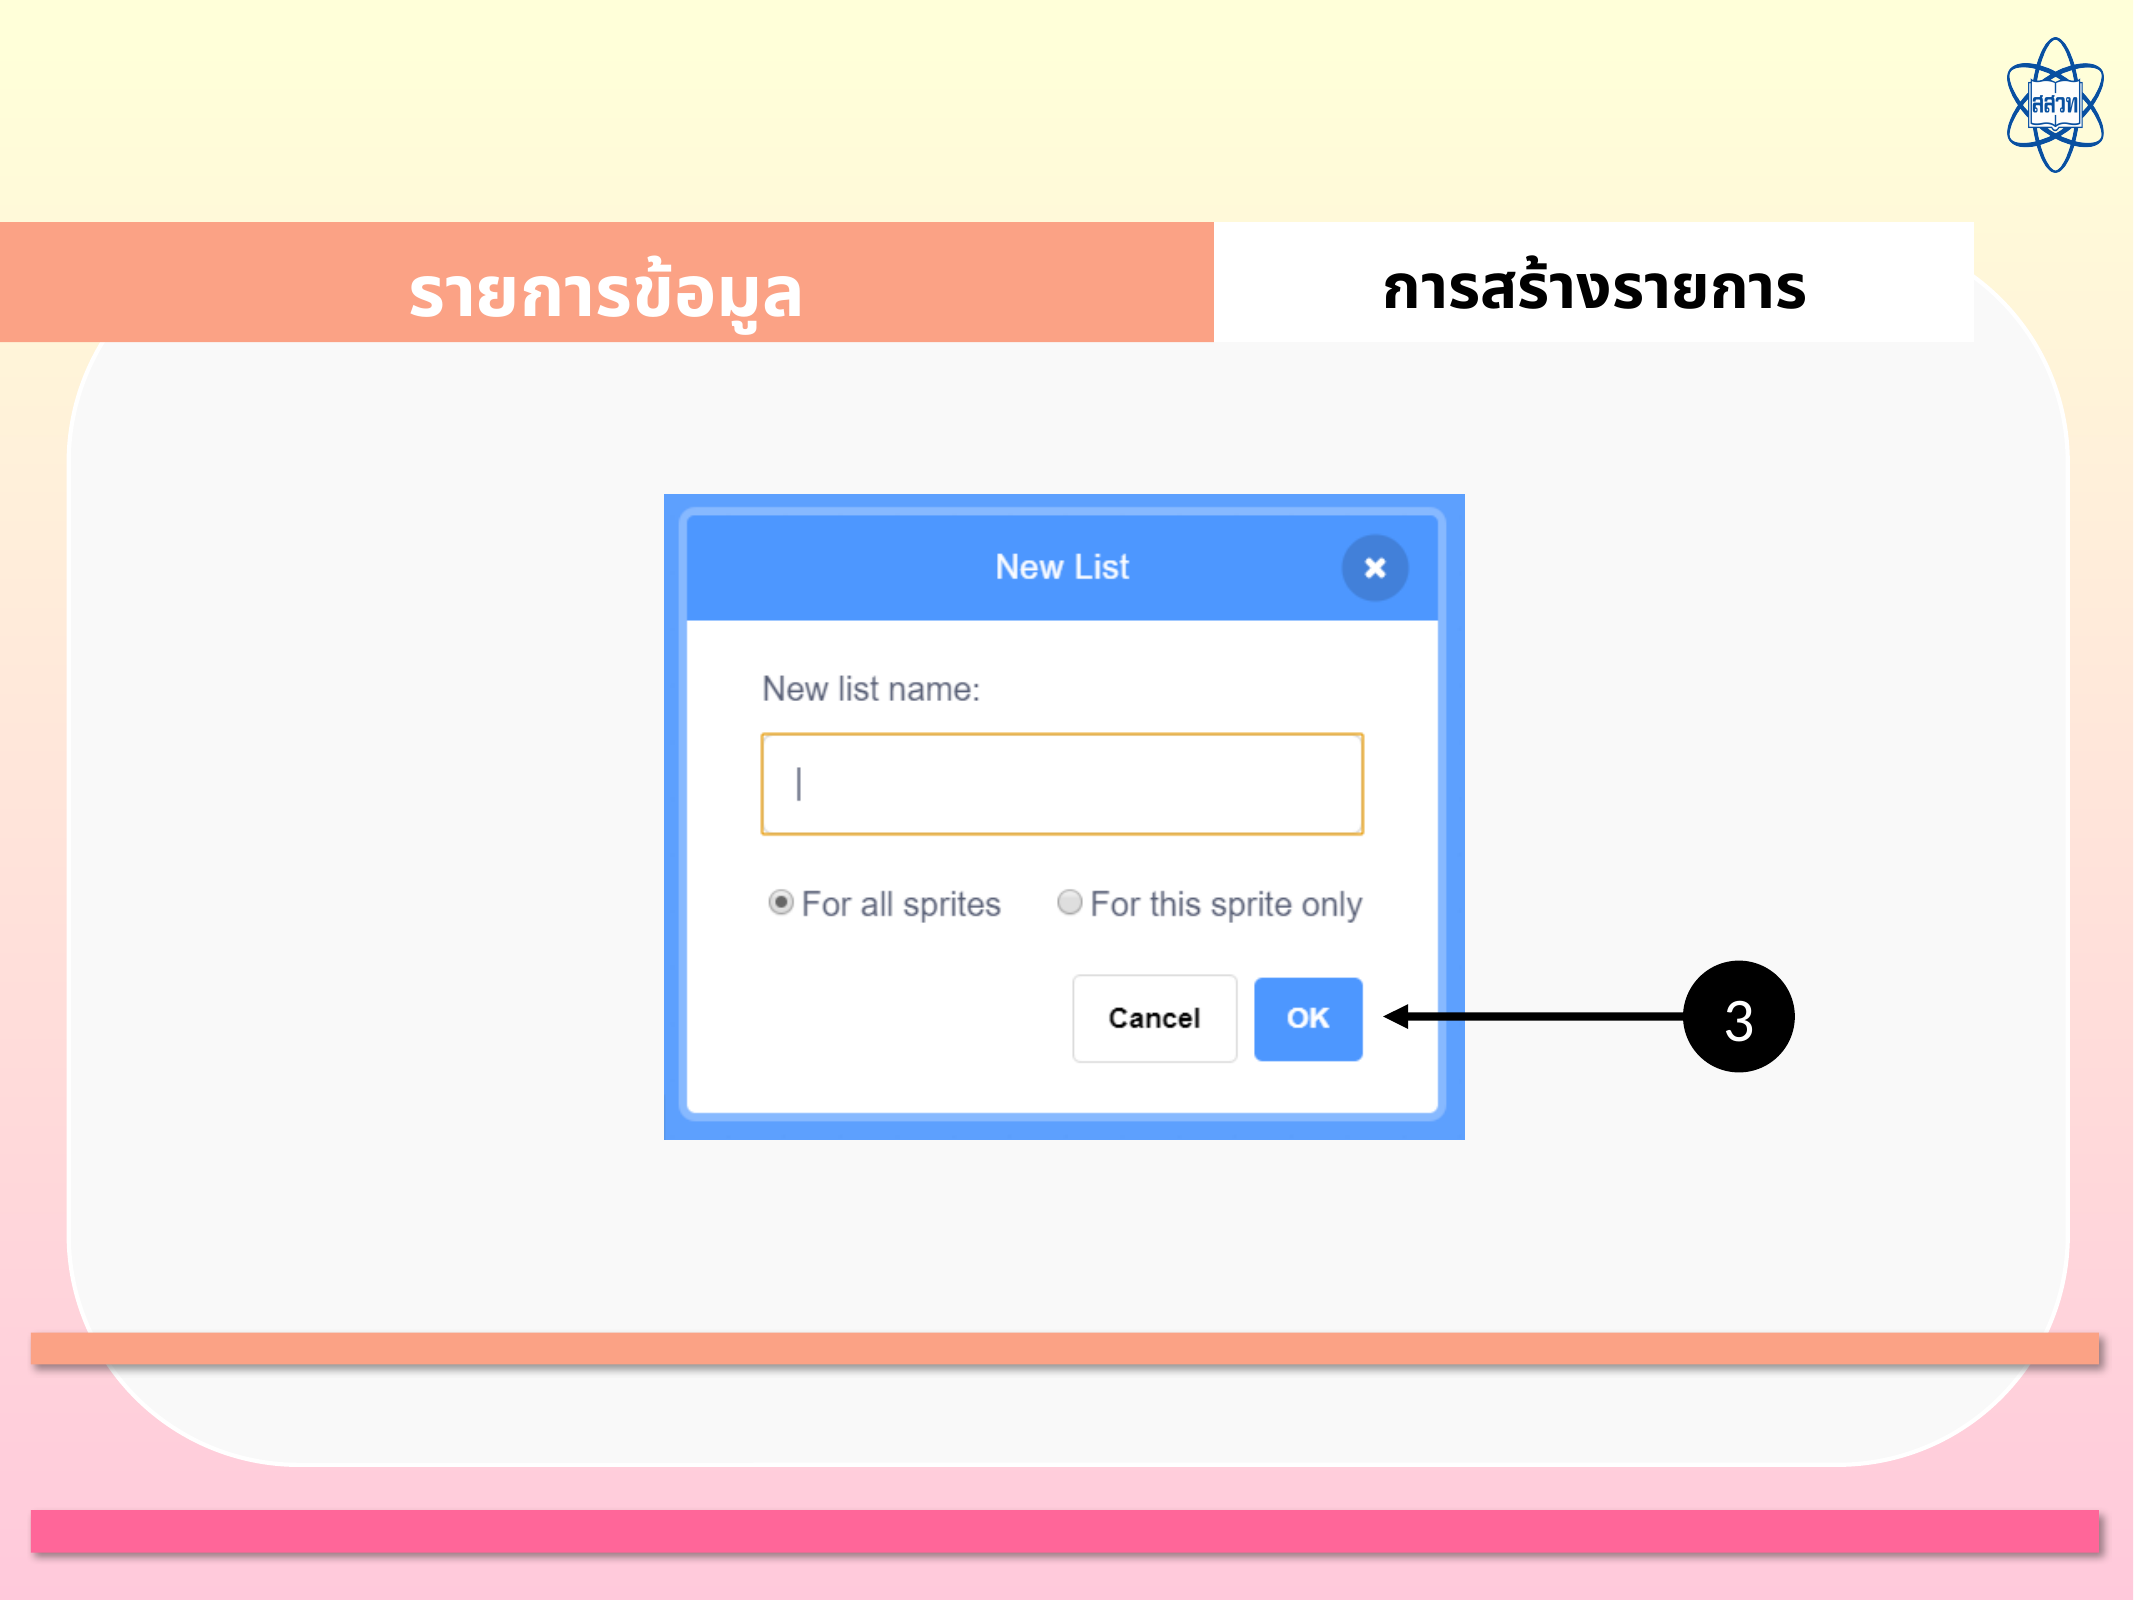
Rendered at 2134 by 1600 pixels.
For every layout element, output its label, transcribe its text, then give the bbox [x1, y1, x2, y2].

text_box 3 [1681, 959, 1796, 1074]
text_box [1214, 222, 1975, 343]
picture [664, 494, 1465, 1140]
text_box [0, 222, 1214, 343]
text_box [30, 1331, 2100, 1365]
picture [2007, 37, 2104, 173]
